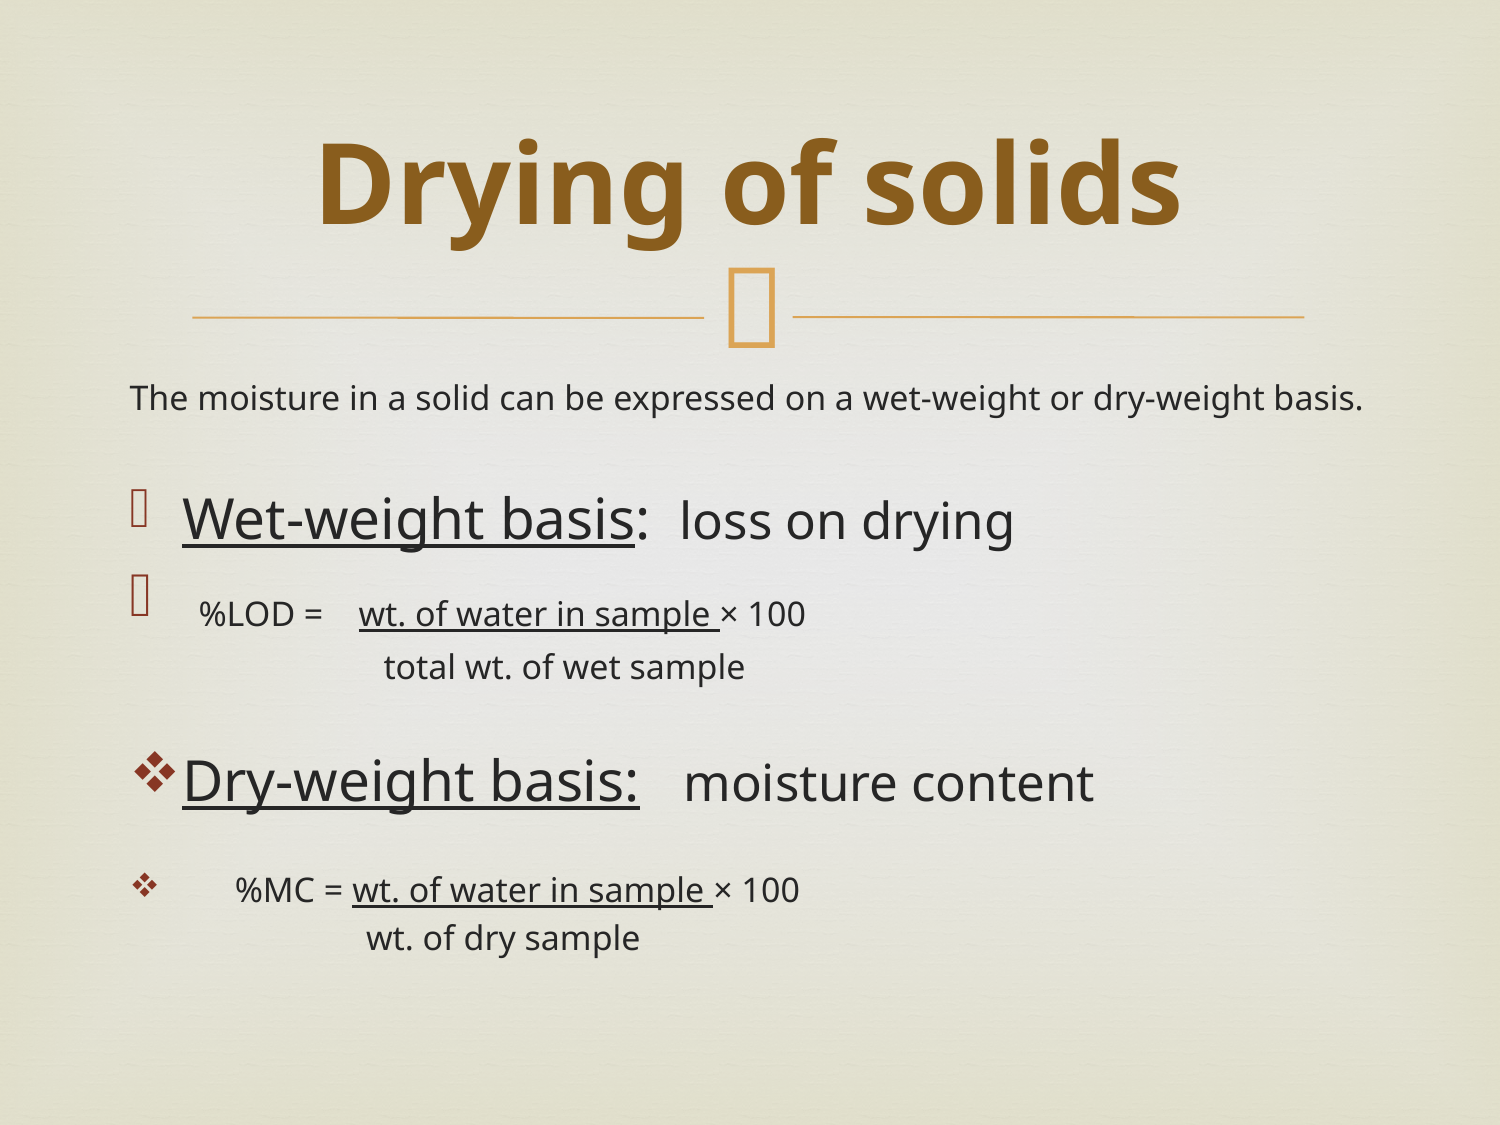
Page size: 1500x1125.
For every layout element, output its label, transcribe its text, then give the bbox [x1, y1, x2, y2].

title Drying of solids [112, 93, 1386, 267]
list The moisture in a solid can be expressed on a wet-weight or dry-weight basis. Wet-weight basis: loss on drying %LOD = wt. of water in sample × 100 total wt. of wet sample Dry-weight basis: moisture content %MC = wt. of water in sample × 100 wt. of dry sample [114, 368, 1386, 1005]
